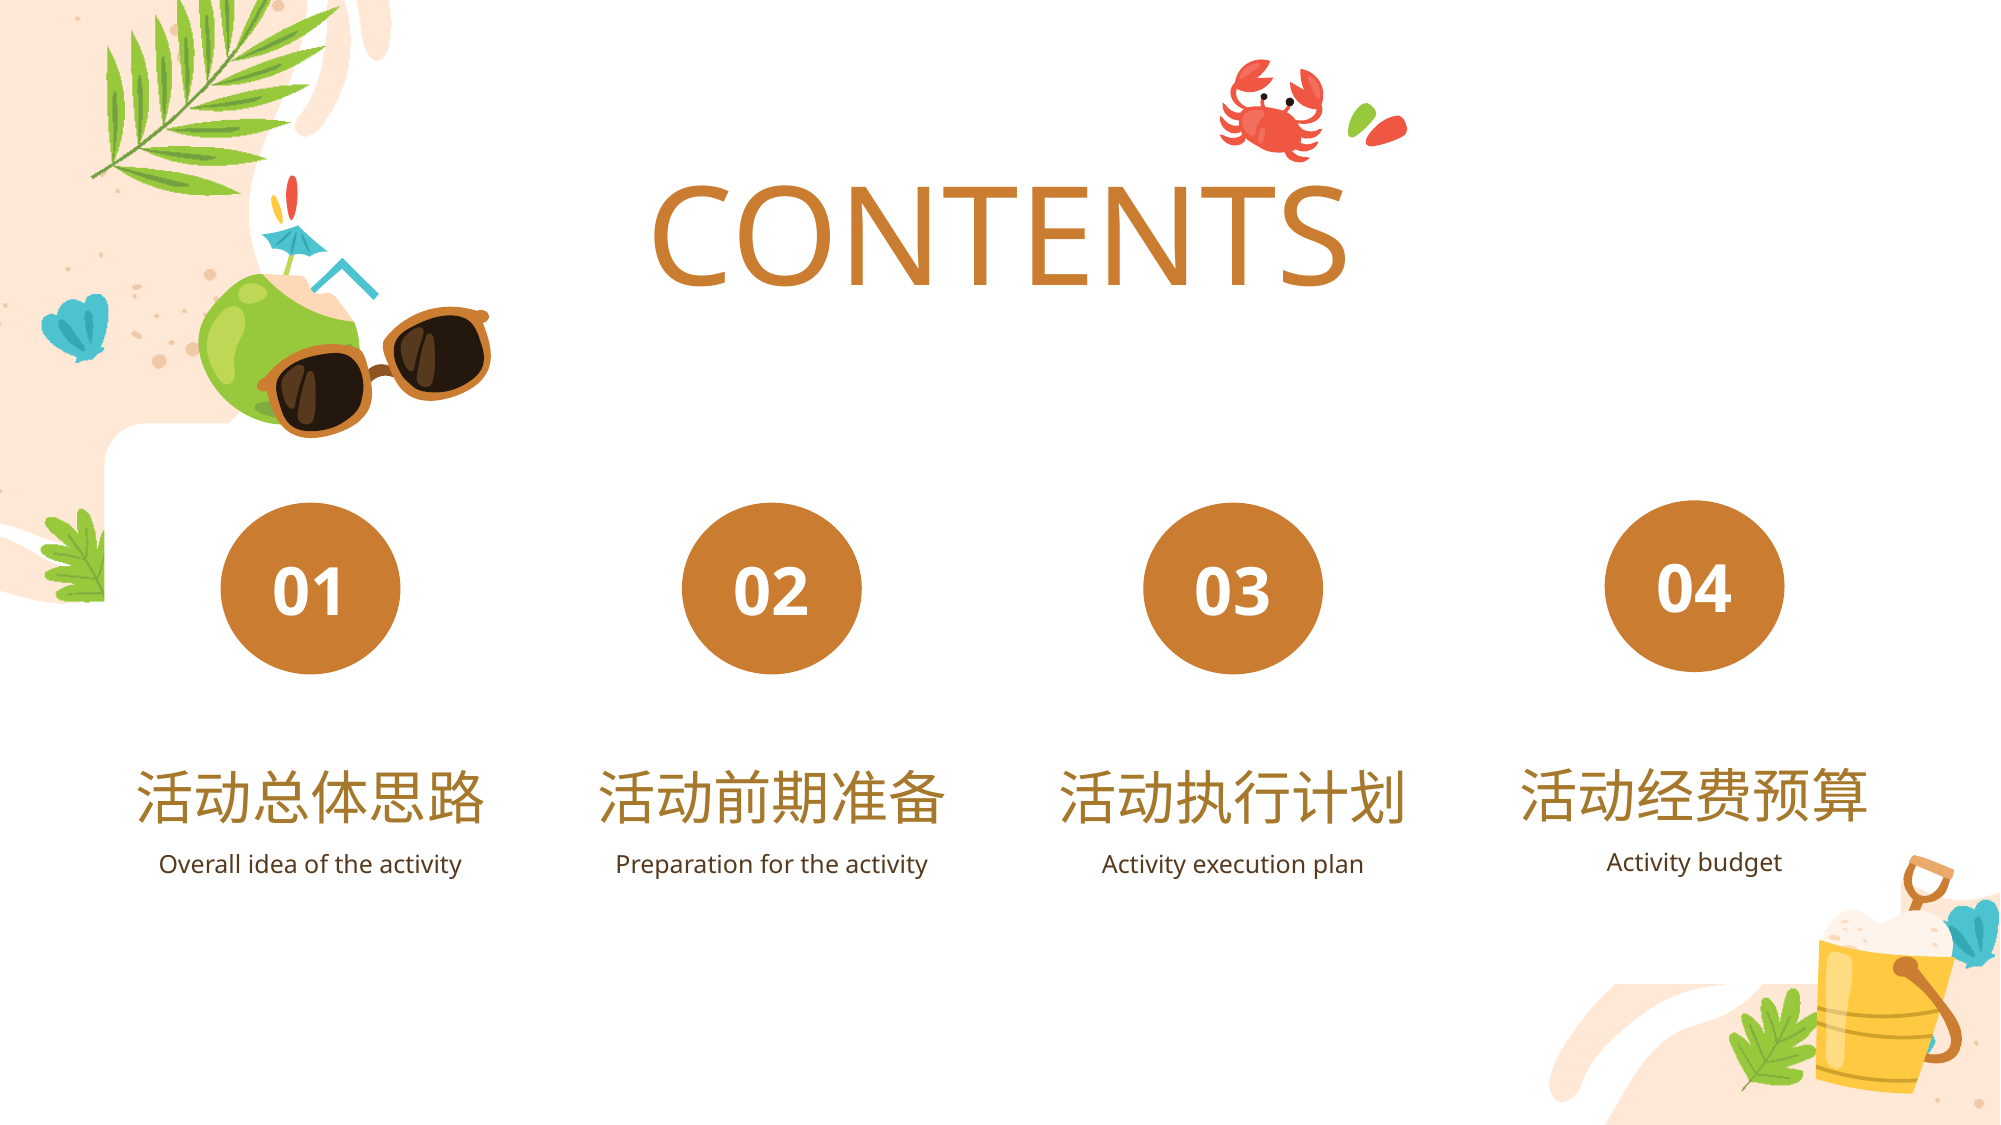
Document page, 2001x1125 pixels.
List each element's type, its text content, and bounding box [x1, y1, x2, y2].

text_box [564, 422, 979, 985]
text_box 活动总体思路 [104, 753, 517, 839]
text_box [1487, 422, 1902, 985]
text_box 活动经费预算 [1488, 751, 1901, 837]
text_box Activity execution plan [1027, 841, 1439, 886]
text_box CONTENTS [427, 141, 1572, 321]
text_box 04 [1603, 499, 1786, 674]
text_box Preparation for the activity [566, 841, 978, 886]
text_box 03 [1142, 501, 1325, 676]
text_box [103, 422, 518, 985]
text_box 活动前期准备 [566, 753, 978, 839]
text_box [1026, 422, 1441, 985]
text_box Overall idea of the activity [104, 841, 517, 886]
picture [0, 0, 2000, 1125]
text_box 活动执行计划 [1027, 753, 1439, 839]
text_box 01 [219, 501, 402, 676]
text_box 02 [680, 501, 863, 676]
text_box Activity budget [1488, 838, 1901, 884]
